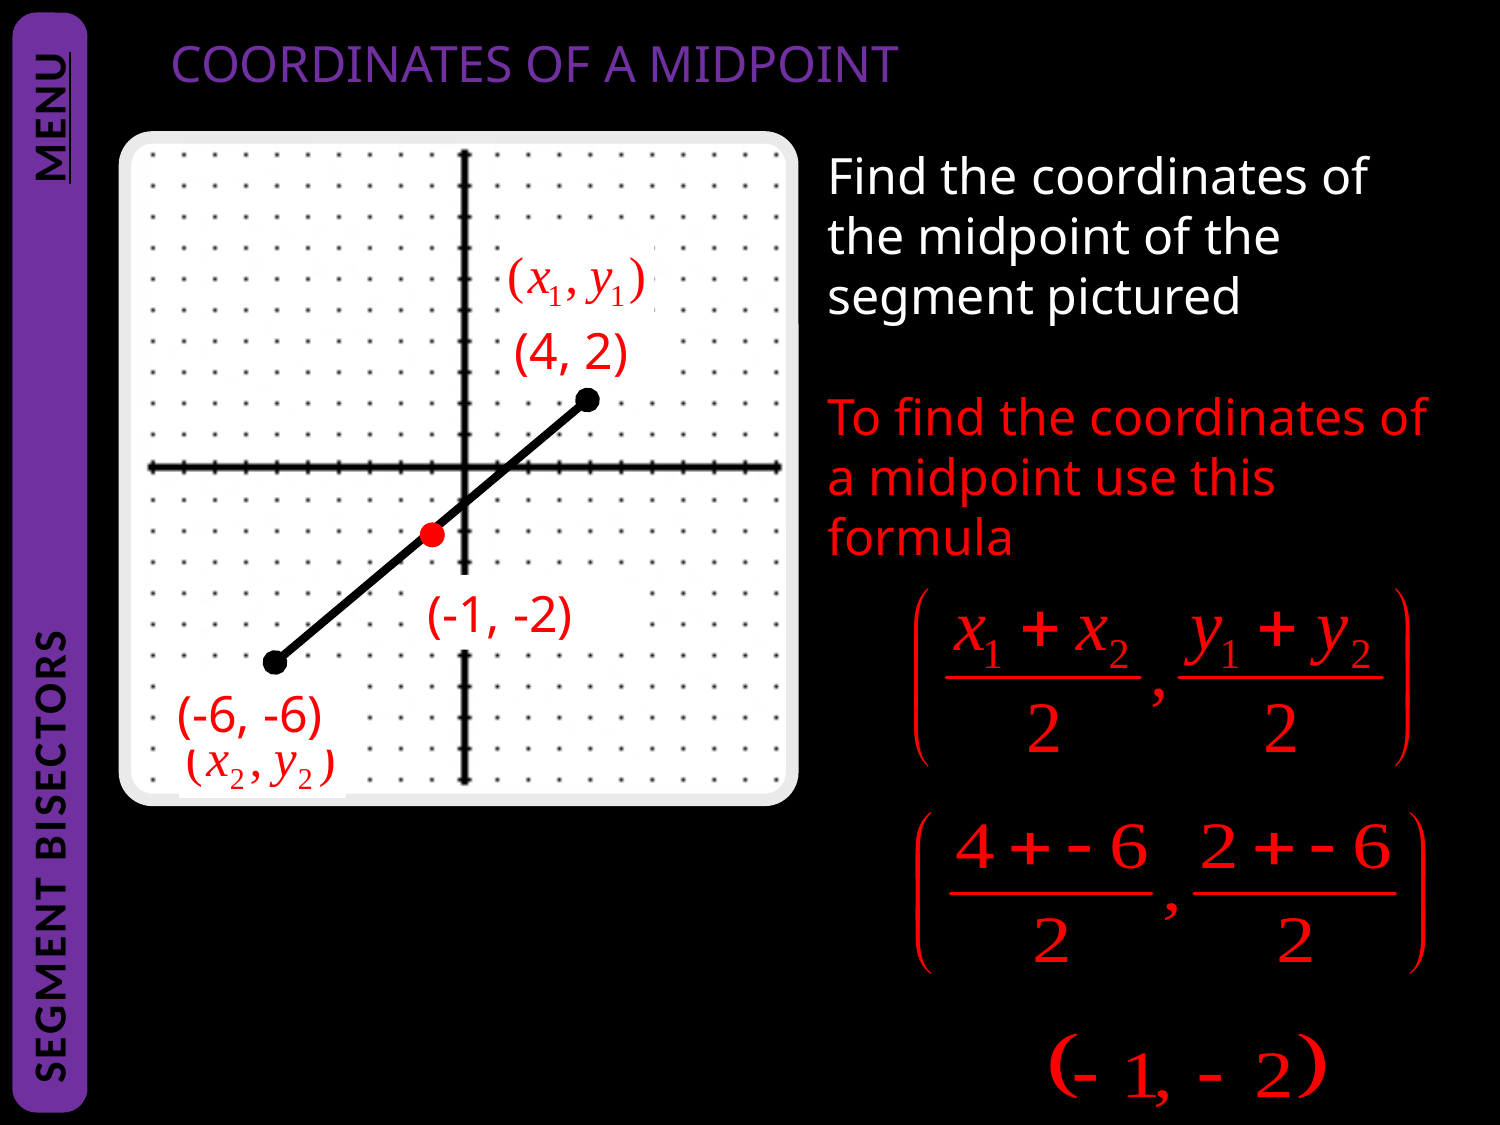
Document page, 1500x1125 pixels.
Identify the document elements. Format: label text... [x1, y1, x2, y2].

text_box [178, 724, 347, 798]
text_box COORDINATES OF A MIDPOINT [155, 24, 915, 100]
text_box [899, 799, 1449, 988]
text_box SEGMENT BISECTORS MENU [12, 37, 83, 1099]
text_box Find the coordinates of the midpoint of the segment pictured [812, 137, 1463, 333]
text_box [499, 241, 655, 316]
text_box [1037, 1030, 1329, 1125]
text_box To find the coordinates of a midpoint use this formula [812, 378, 1463, 573]
picture [124, 137, 793, 801]
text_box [899, 574, 1431, 781]
text_box [12, 12, 88, 1113]
